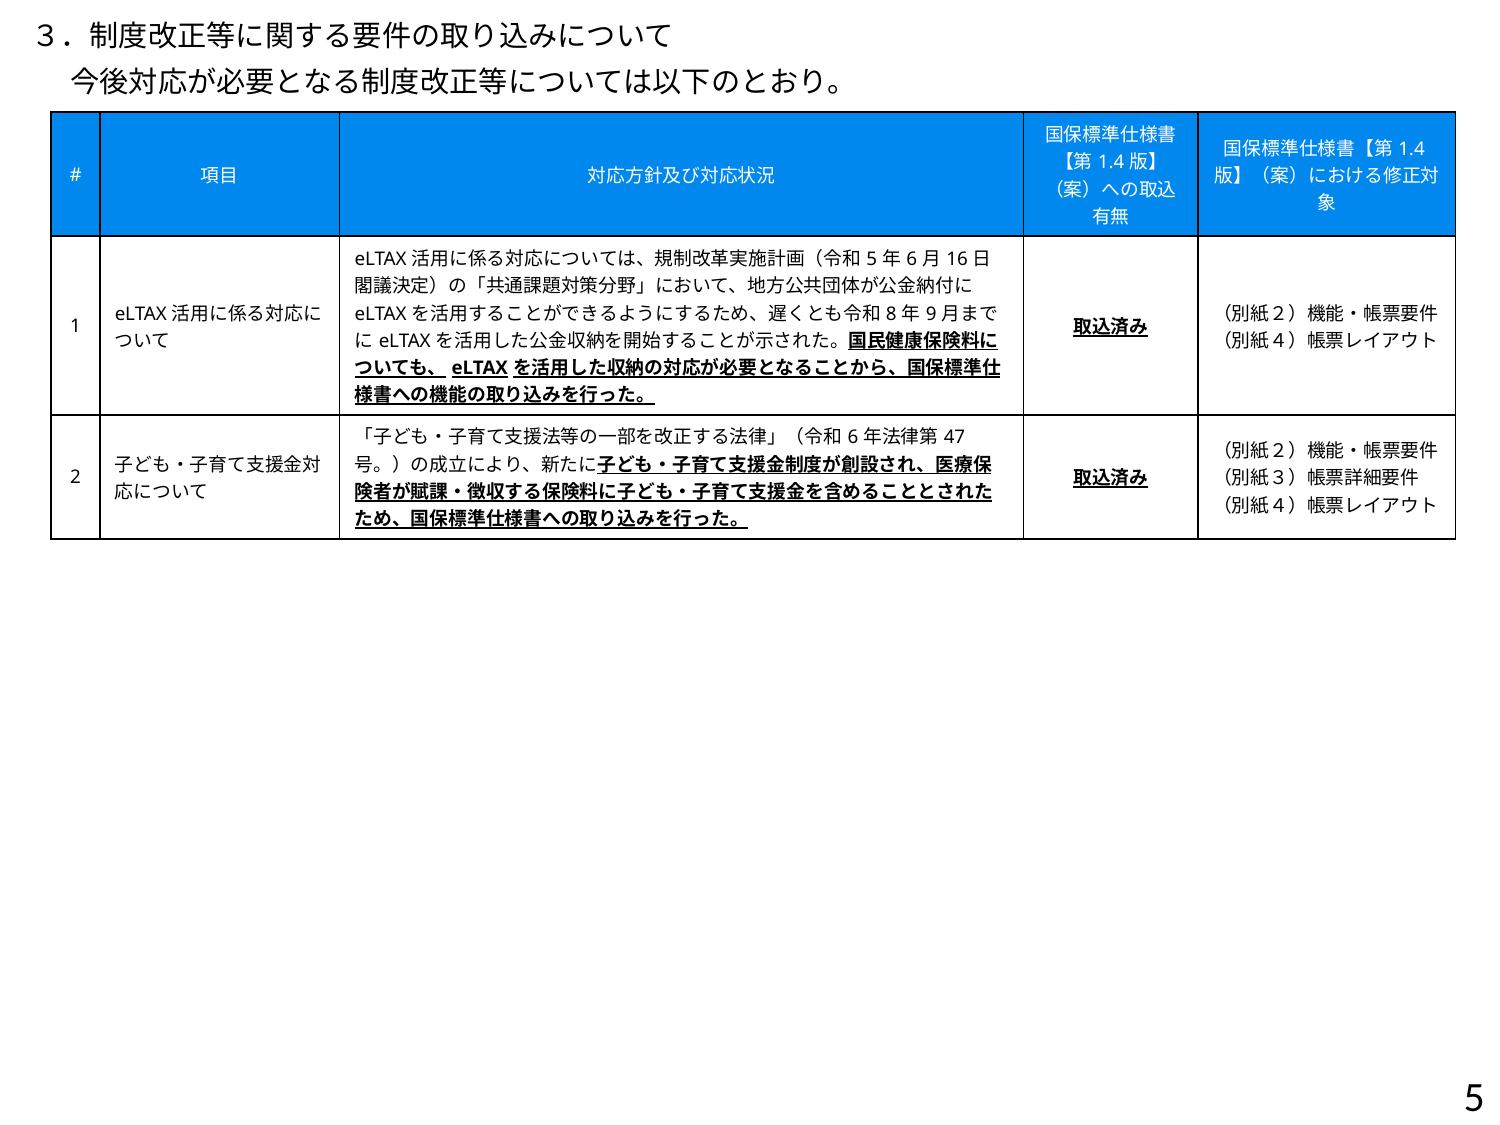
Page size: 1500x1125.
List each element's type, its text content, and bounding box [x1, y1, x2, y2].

table_header 国保標準仕様書【第1.4版】（案）における修正対象 [1199, 113, 1455, 235]
slide_number 5 [1149, 1065, 1500, 1125]
table_cell （別紙２）機能・帳票要件 （別紙４）帳票レイアウト [1199, 237, 1455, 414]
table_cell eLTAX活用に係る対応について [101, 237, 339, 414]
table_cell 子ども・子育て支援金対応について [101, 416, 339, 538]
table_cell 2 [52, 416, 99, 538]
table_header 国保標準仕様書【第1.4版】（案）への取込有無 [1024, 113, 1197, 235]
table_header 対応方針及び対応状況 [340, 113, 1023, 235]
table_header 項目 [101, 113, 339, 235]
table_cell 「子ども・子育て支援法等の一部を改正する法律」（令和6年法律第47号。）の成立により、新たに子ども・子育て支援金制度が創設され、医療保険者が賦課・徴収する保険料に子ども・子育て支援金を含めることとされたため、国保標準仕様書への取り込みを行った。 [340, 416, 1023, 538]
table_header # [52, 113, 99, 235]
table_cell 取込済み [1024, 416, 1197, 538]
table_cell 取込済み [1024, 237, 1197, 414]
table_cell eLTAX活用に係る対応については、規制改革実施計画（令和5年6月16日閣議決定）の「共通課題対策分野」において、地方公共団体が公金納付にeLTAXを活用することができるようにするため、遅くとも令和8年9月までにeLTAXを活用した公金収納を開始することが示された。国民健康保険料についても、eLTAXを活用した収納の対応が必要となることから、国保標準仕様書への機能の取り込みを行った。 [340, 237, 1023, 414]
table_cell 1 [52, 237, 99, 414]
table_cell （別紙２）機能・帳票要件 （別紙３）帳票詳細要件 （別紙４）帳票レイアウト [1199, 416, 1455, 538]
text_box ３．制度改正等に関する要件の取り込みについて [16, 2, 1440, 49]
text_box 今後対応が必要となる制度改正等については以下のとおり。 [9, 55, 1433, 106]
